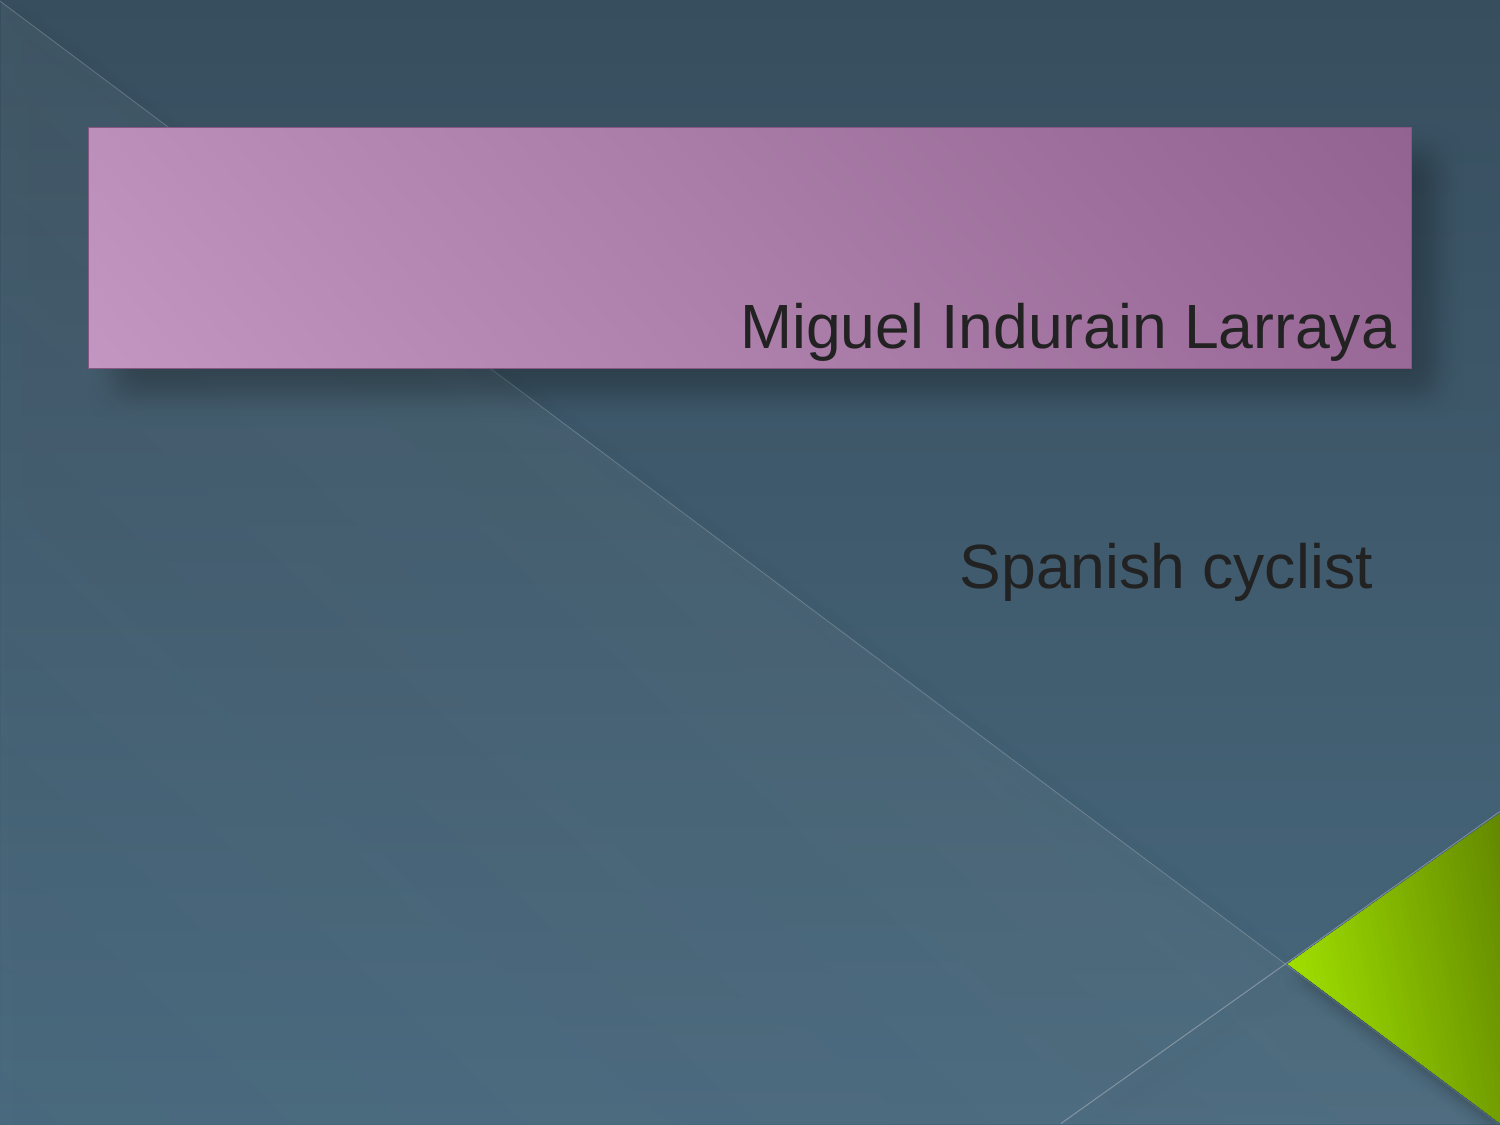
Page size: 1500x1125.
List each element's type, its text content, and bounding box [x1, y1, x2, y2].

title Miguel Indurain Larraya [88, 127, 1412, 369]
subtitle Spanish cyclist [88, 369, 1412, 657]
